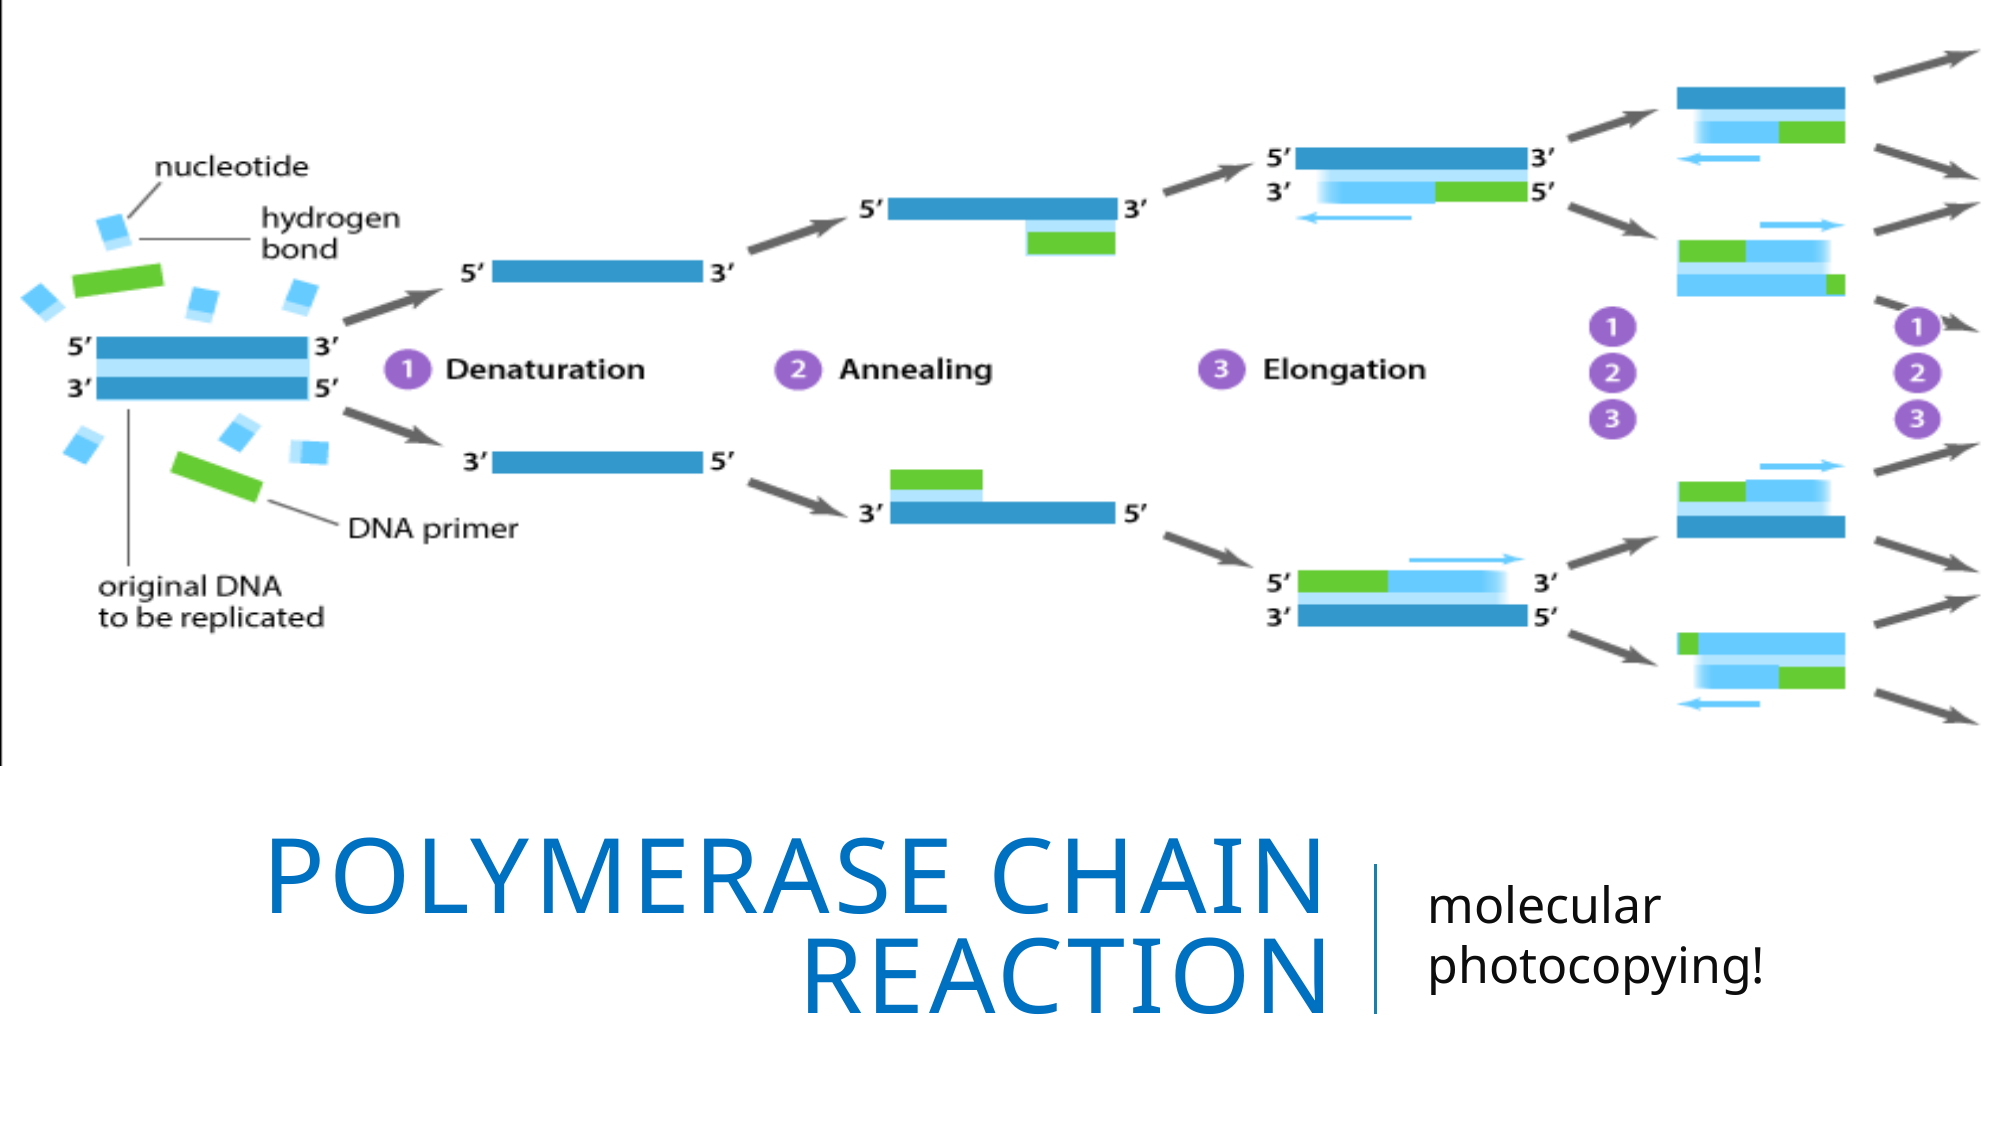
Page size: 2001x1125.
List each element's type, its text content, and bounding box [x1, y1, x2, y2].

picture [0, 0, 2000, 767]
title Polymerase Chain Reaction [75, 813, 1350, 1054]
subtitle molecular photocopying! [1412, 813, 1938, 1054]
